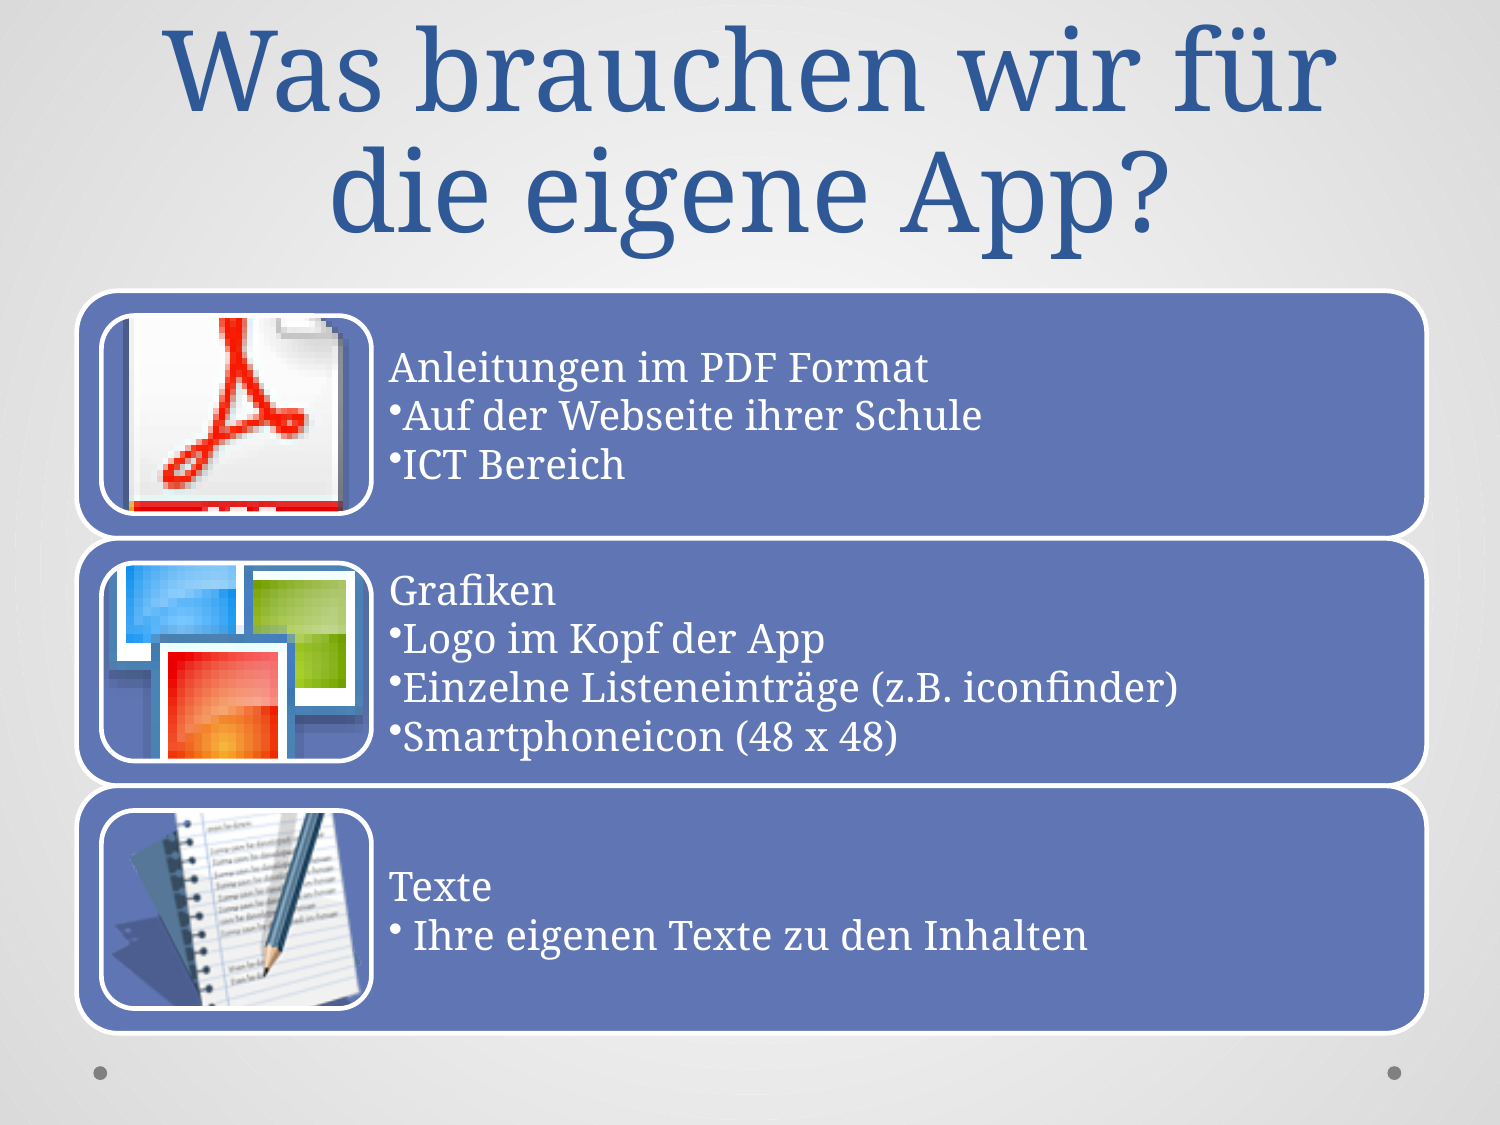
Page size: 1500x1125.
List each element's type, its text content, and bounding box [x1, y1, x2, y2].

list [76, 290, 1427, 1034]
title Was brauchen wir für die eigene App? [75, 0, 1425, 263]
